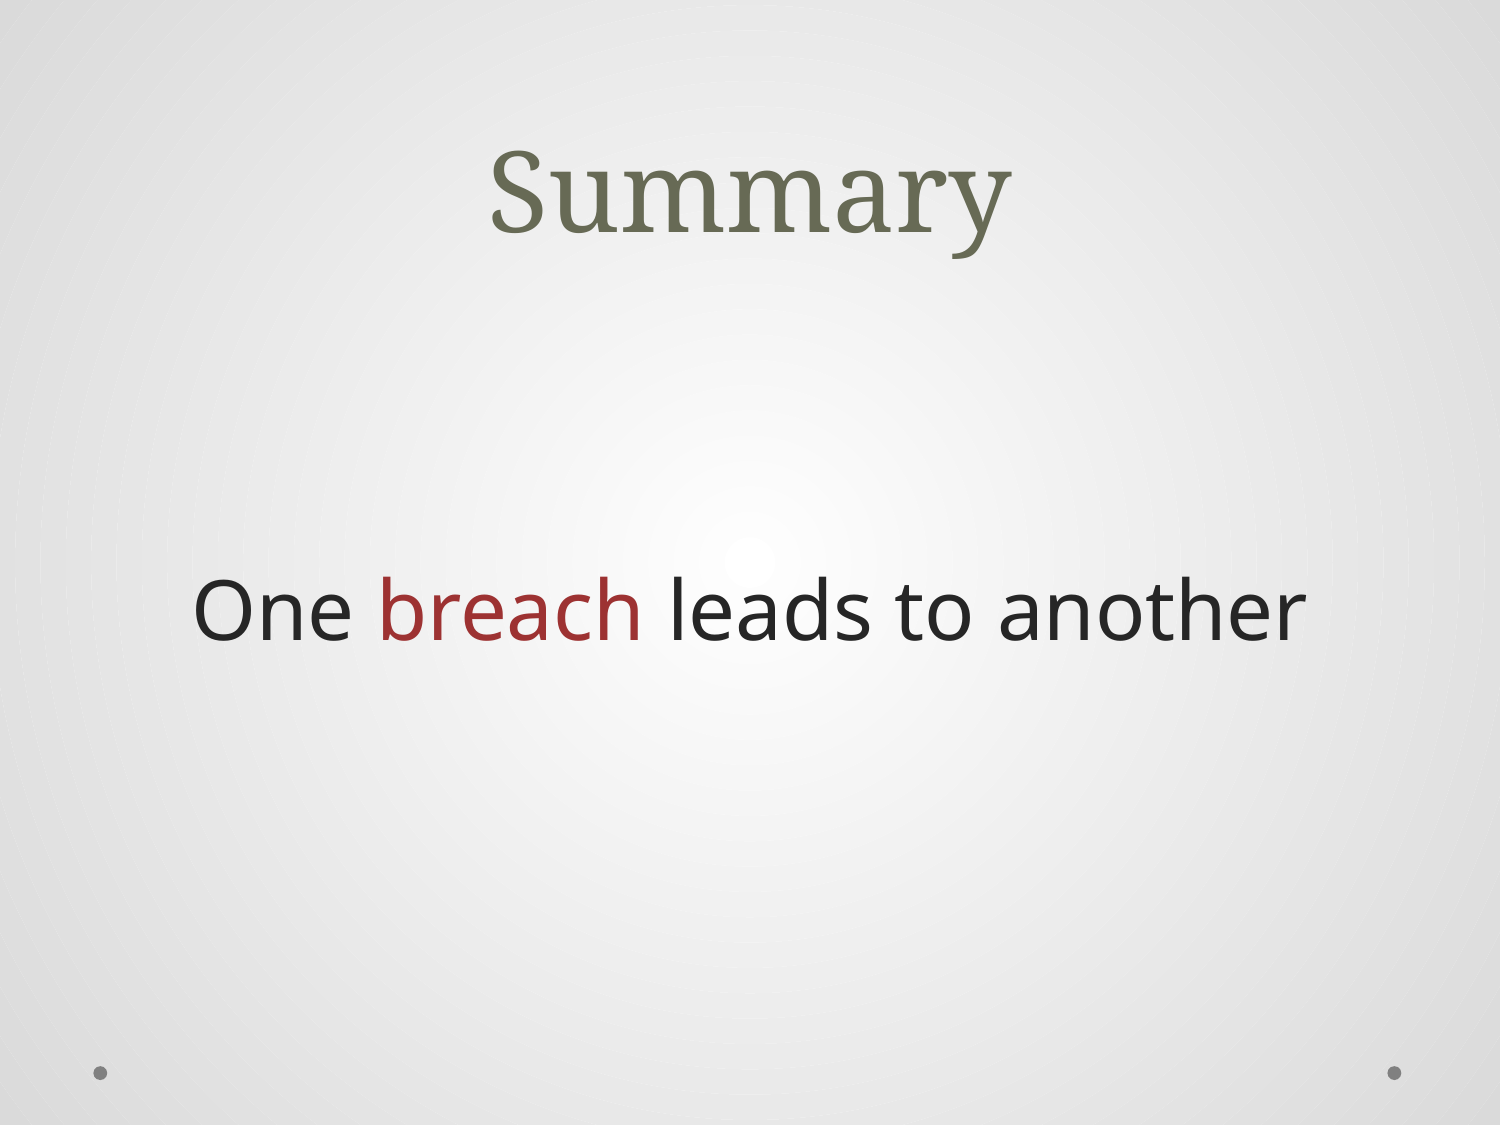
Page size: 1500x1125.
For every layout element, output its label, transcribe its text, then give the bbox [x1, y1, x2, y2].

title Summary [75, 0, 1425, 263]
list One breach leads to another [75, 549, 1425, 688]
